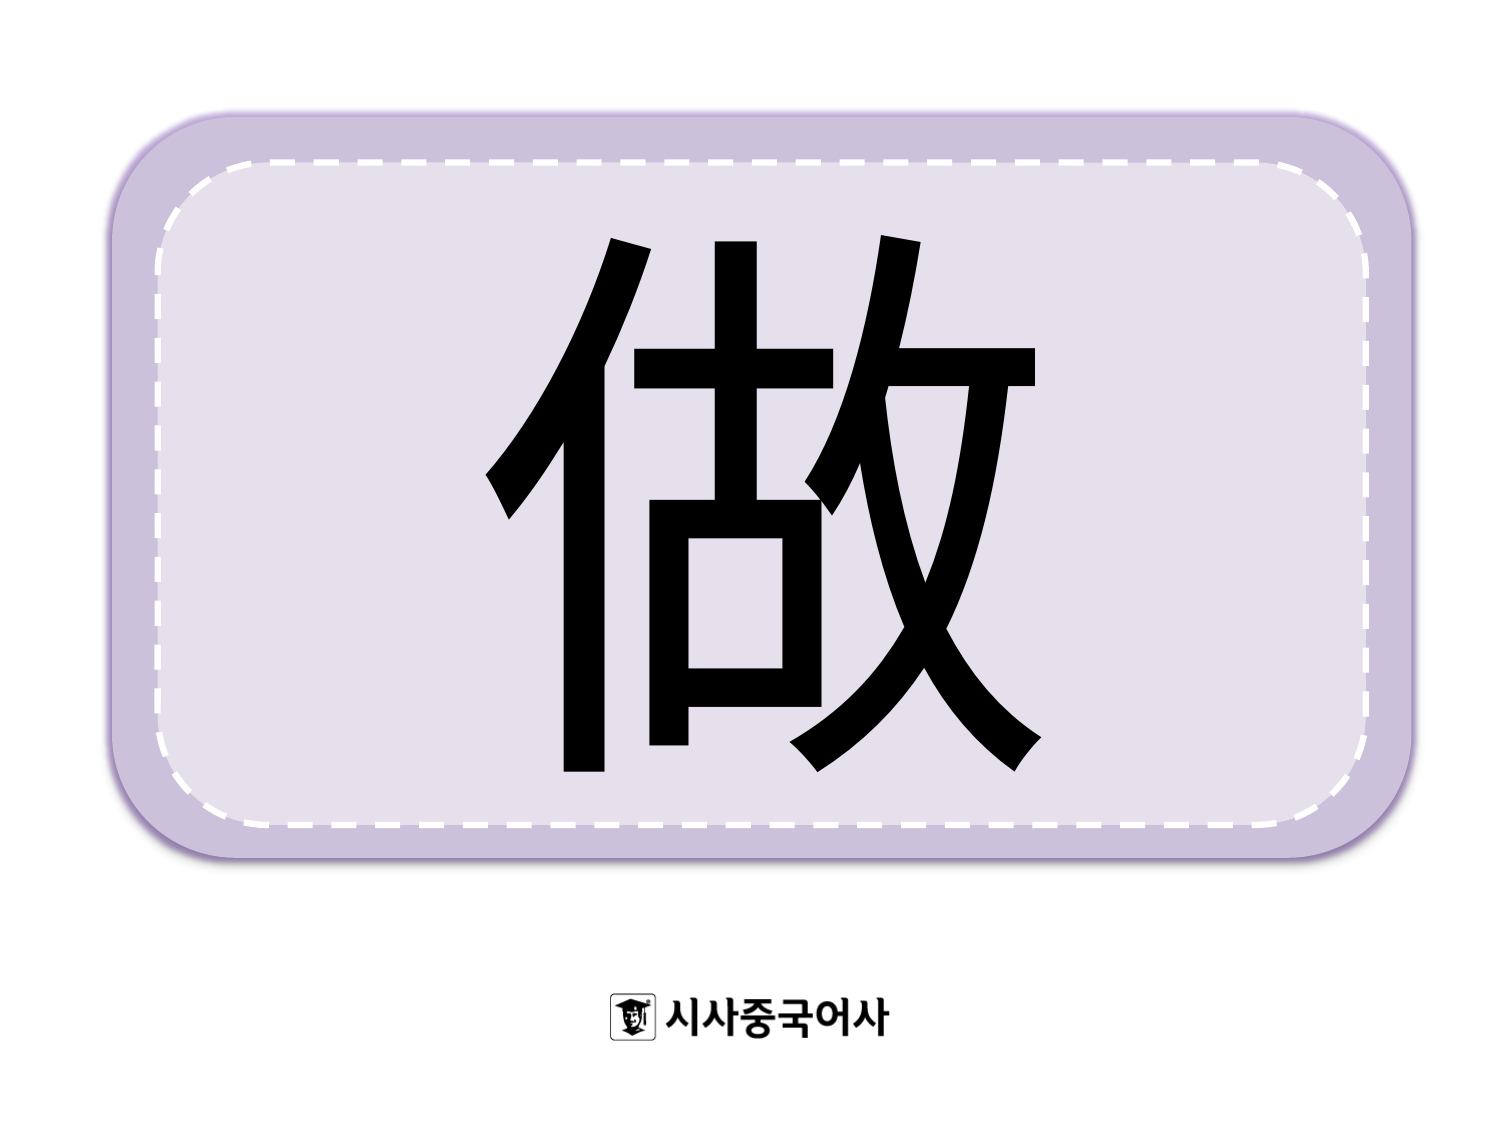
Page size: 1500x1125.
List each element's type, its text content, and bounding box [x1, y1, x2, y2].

picture [602, 987, 898, 1047]
text_box 做 [162, 160, 1371, 824]
